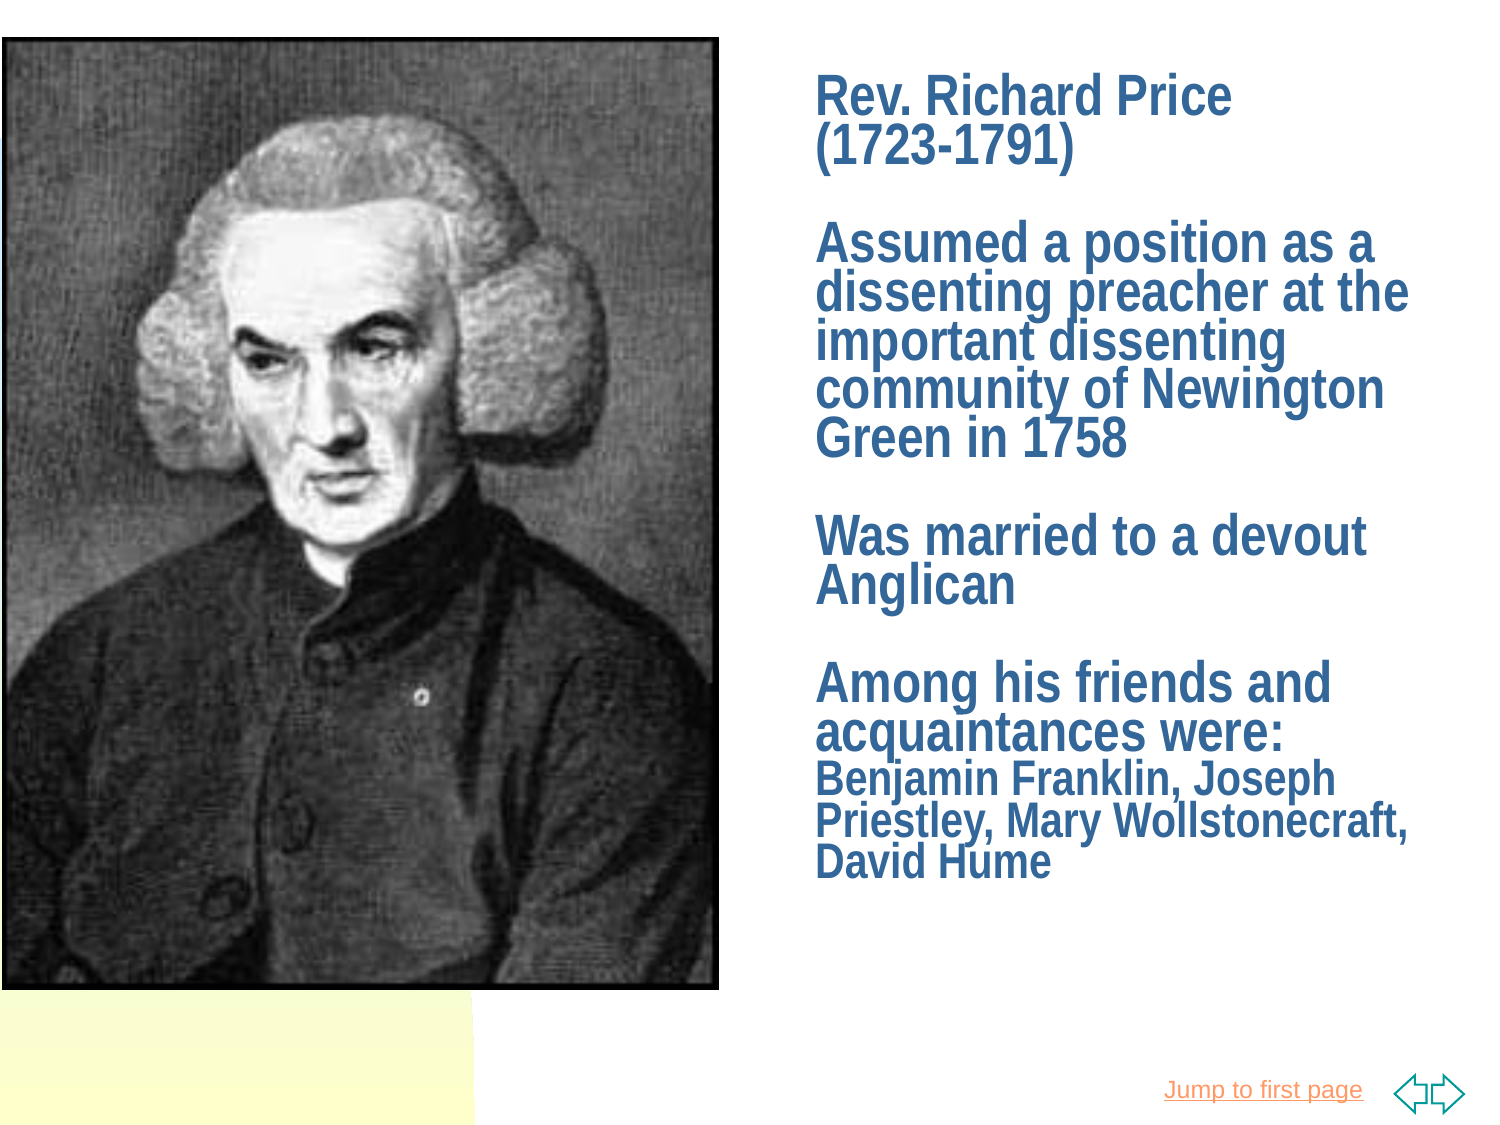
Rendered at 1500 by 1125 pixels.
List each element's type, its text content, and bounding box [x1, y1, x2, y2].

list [2, 37, 719, 991]
title Rev. Richard Price (1723-1791) Assumed a position as a dissenting preacher at the important dissenting community of Newington Green in 1758 Was married to a devout Anglican Among his friends and acquaintances were: Benjamin Franklin, Joseph Priestley, Mary Wollstonecraft, David Hume [799, 49, 1463, 963]
